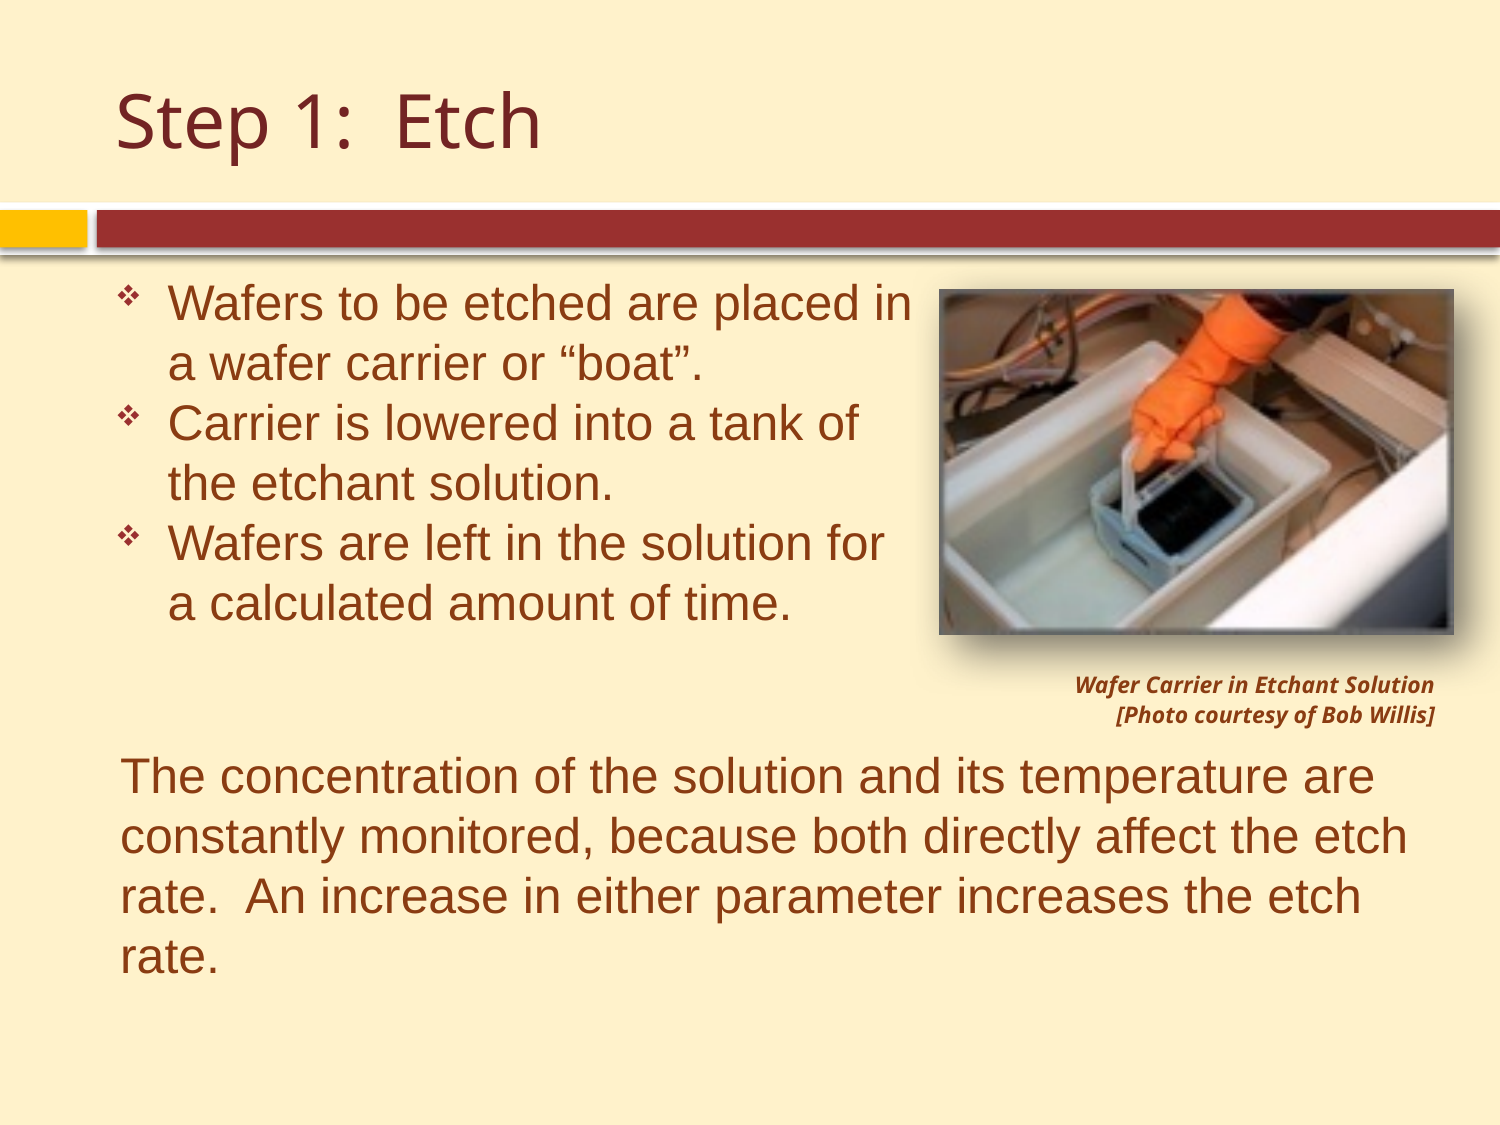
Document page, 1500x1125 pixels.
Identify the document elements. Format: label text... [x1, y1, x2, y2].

title Step 1: Etch [100, 37, 1438, 200]
text_box The concentration of the solution and its temperature are constantly monitored, because both directly affect the etch rate. An increase in either parameter increases the etch rate. [105, 736, 1448, 1064]
picture [939, 289, 1455, 636]
list Wafers to be etched are placed in a wafer carrier or “boat”. Carrier is lowered into a tank of the etchant solution. Wafers are left in the solution for a calculated amount of time. [100, 262, 938, 643]
text_box Wafer Carrier in Etchant Solution [Photo courtesy of Bob Willis] [749, 663, 1451, 736]
